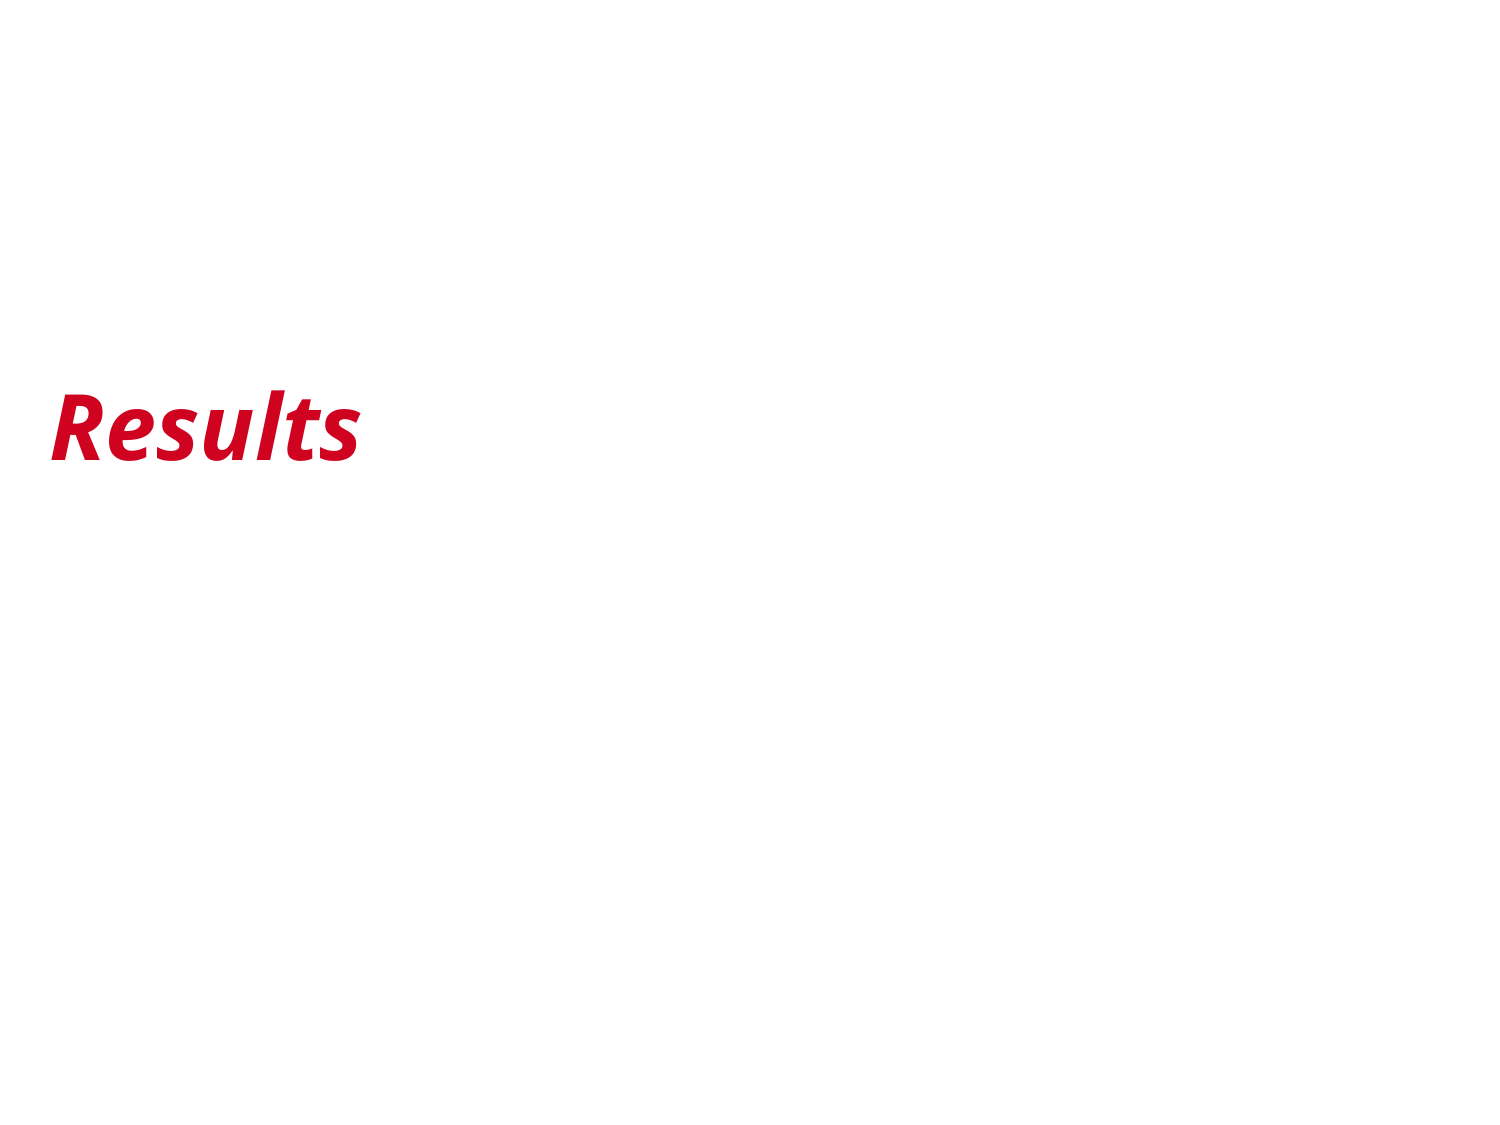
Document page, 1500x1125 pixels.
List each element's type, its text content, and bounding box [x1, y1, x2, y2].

title Results [49, 302, 1325, 480]
